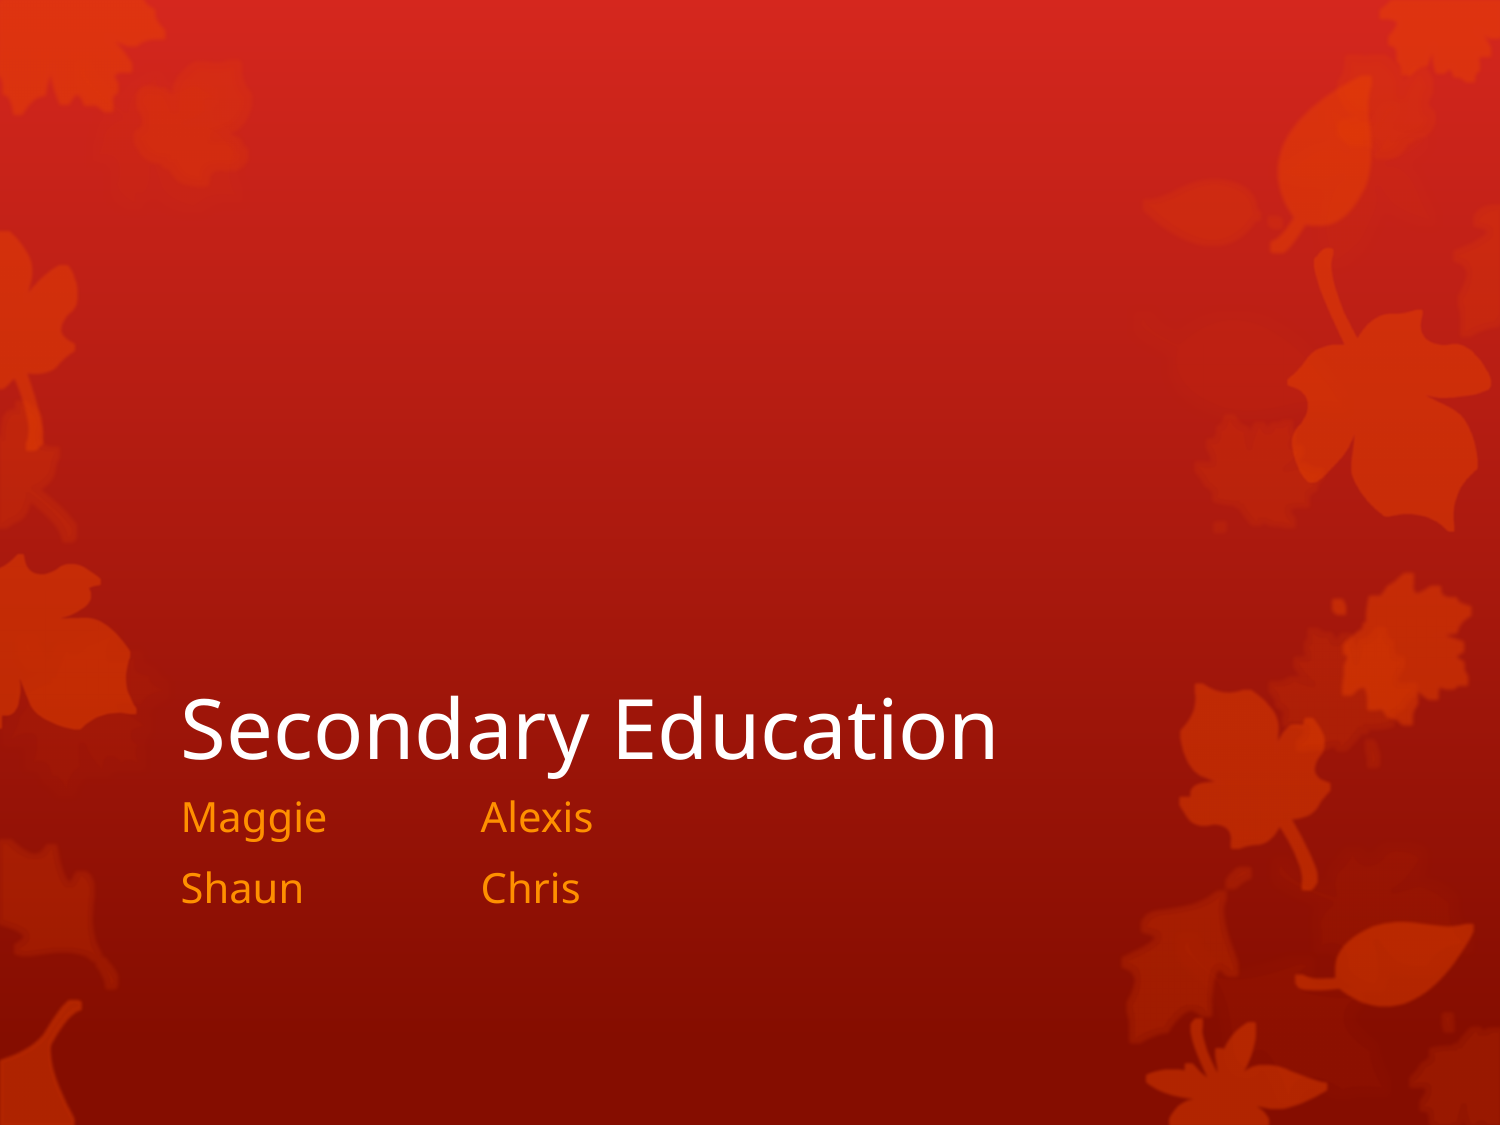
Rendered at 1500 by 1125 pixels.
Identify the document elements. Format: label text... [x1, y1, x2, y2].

subtitle Maggie Alexis Shaun Chris [165, 783, 1334, 925]
title Secondary Education [165, 542, 1334, 783]
